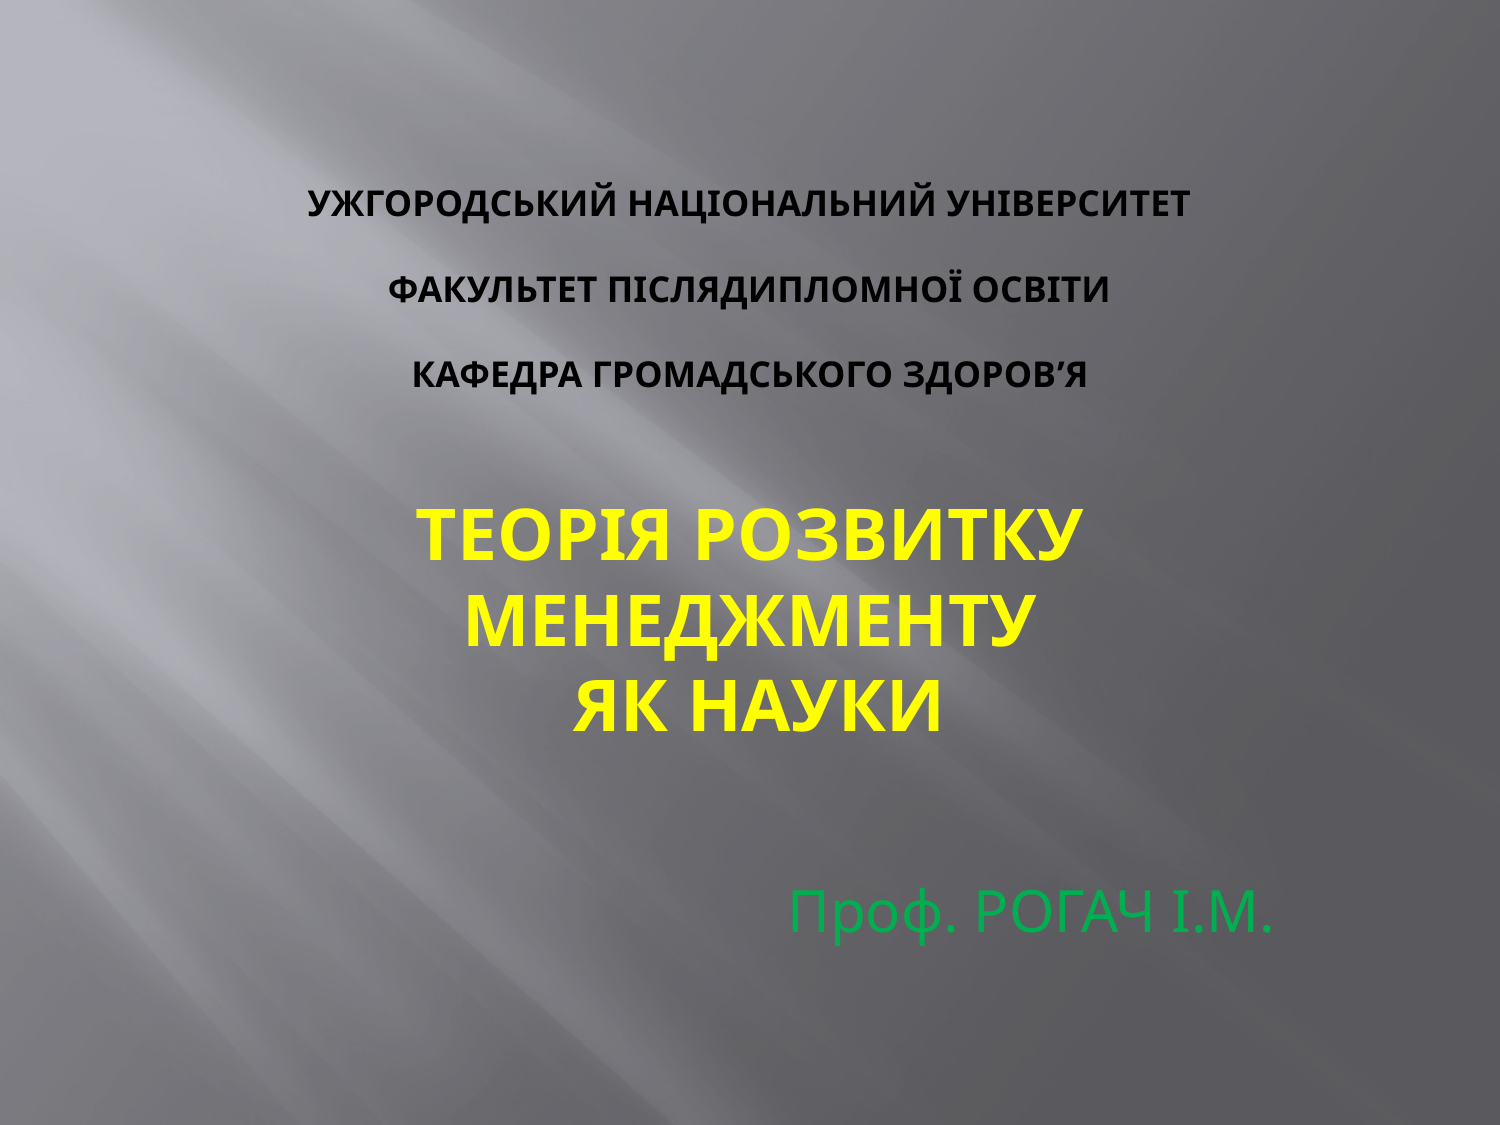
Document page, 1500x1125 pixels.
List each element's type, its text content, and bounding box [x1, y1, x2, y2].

title Ужгородський національний університет Факультет післядипломної освіти Кафедра громадського здоров’я ТЕОРІЯ РОЗВИТКУ МЕНЕДЖМЕНТУ як НАУКИ [112, 46, 1388, 832]
subtitle Проф. РОГАЧ І.М. [679, 866, 1383, 1044]
